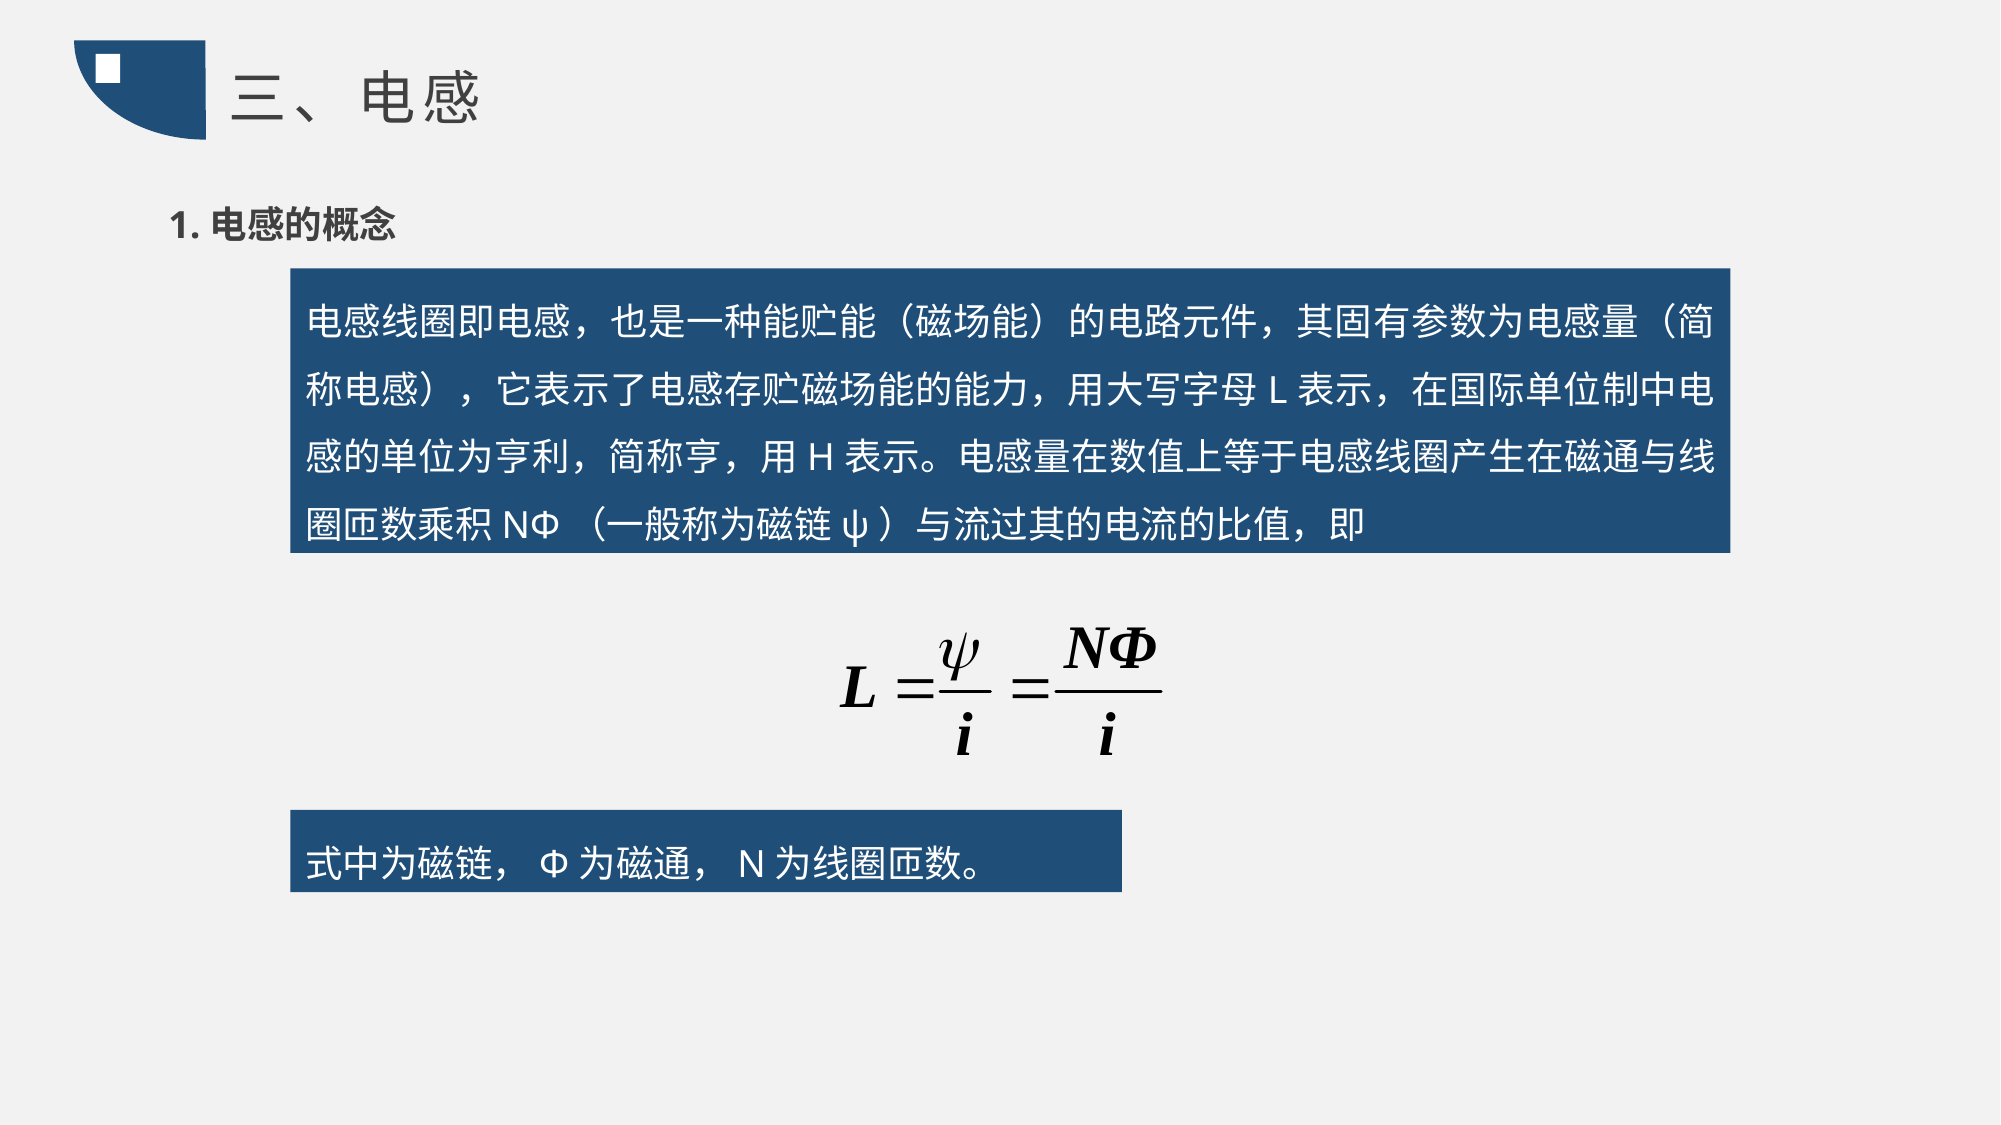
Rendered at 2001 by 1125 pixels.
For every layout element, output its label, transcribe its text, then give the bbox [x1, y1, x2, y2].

text_box 式中为磁链，Φ为磁通，N为线圈匝数。 [290, 809, 1122, 893]
text_box 1.电感的概念 [153, 171, 1921, 254]
text_box 电感线圈即电感，也是一种能贮能（磁场能）的电路元件，其固有参数为电感量（简称电感），它表示了电感存贮磁场能的能力，用大写字母L表示，在国际单位制中电感的单位为亨利，简称亨，用H表示。电感量在数值上等于电感线圈产生在磁通与线圈匝数乘积NΦ（一般称为磁链ψ）与流过其的电流的比值，即 [290, 268, 1731, 553]
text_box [74, 0, 1070, 140]
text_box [827, 609, 1173, 769]
